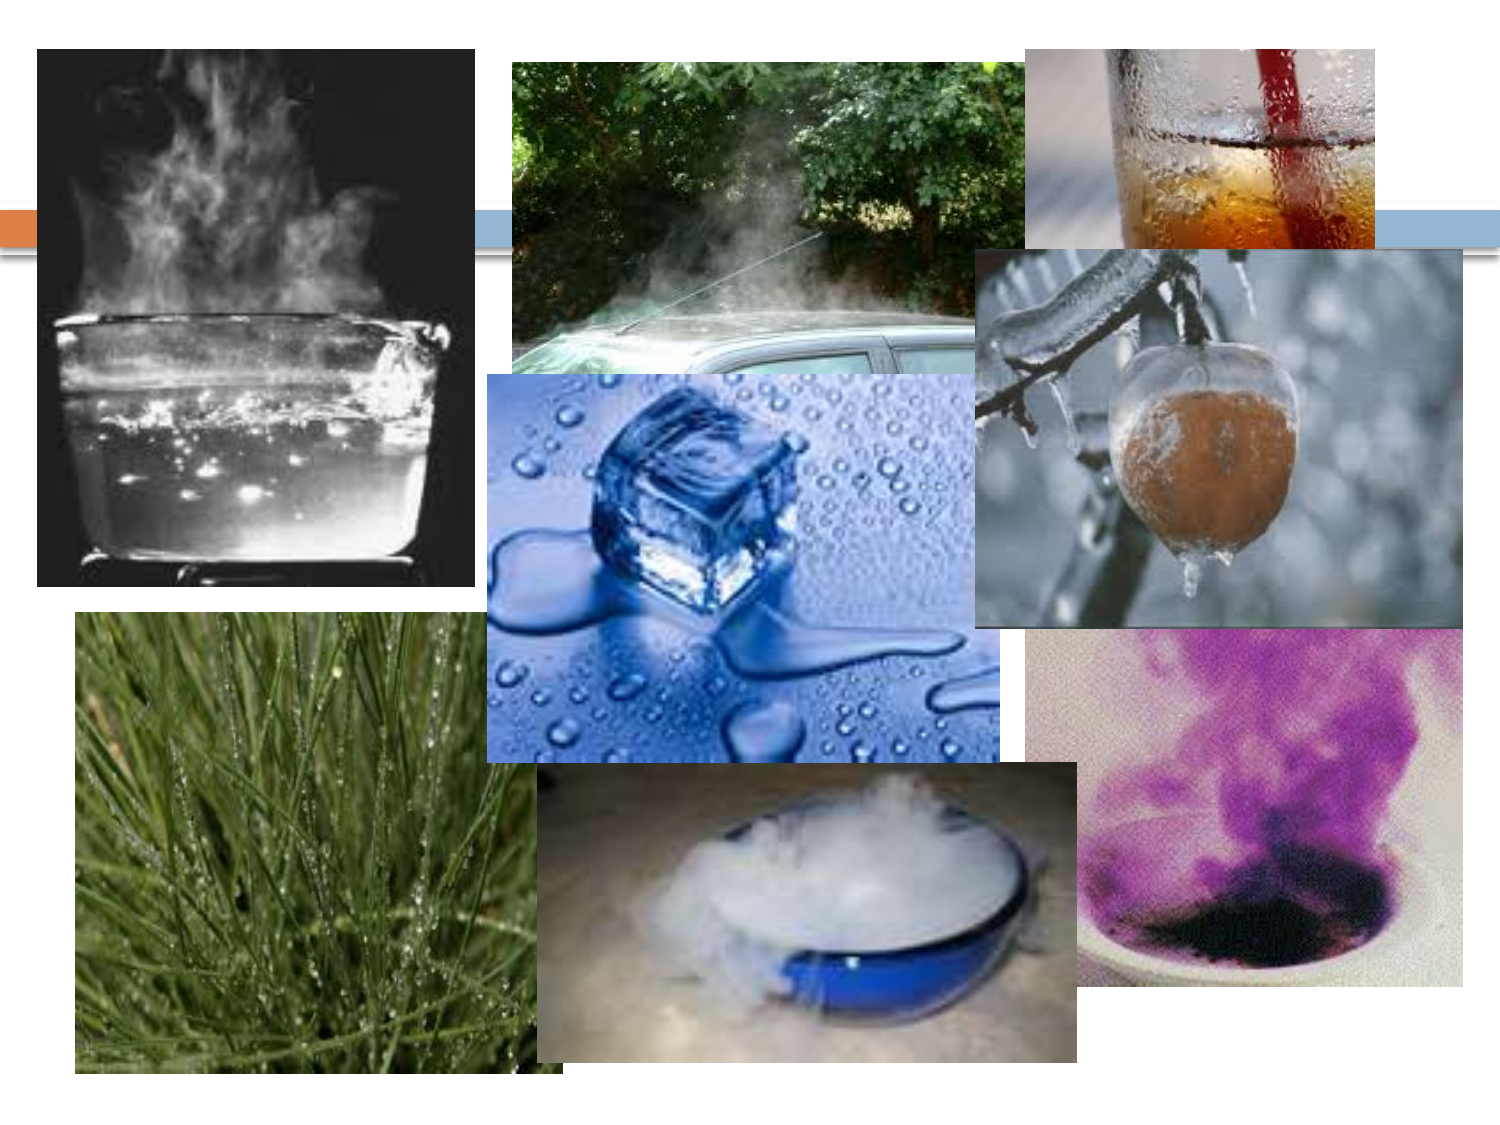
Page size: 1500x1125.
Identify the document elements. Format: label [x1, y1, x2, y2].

picture [74, 49, 1463, 1074]
list [37, 49, 476, 587]
